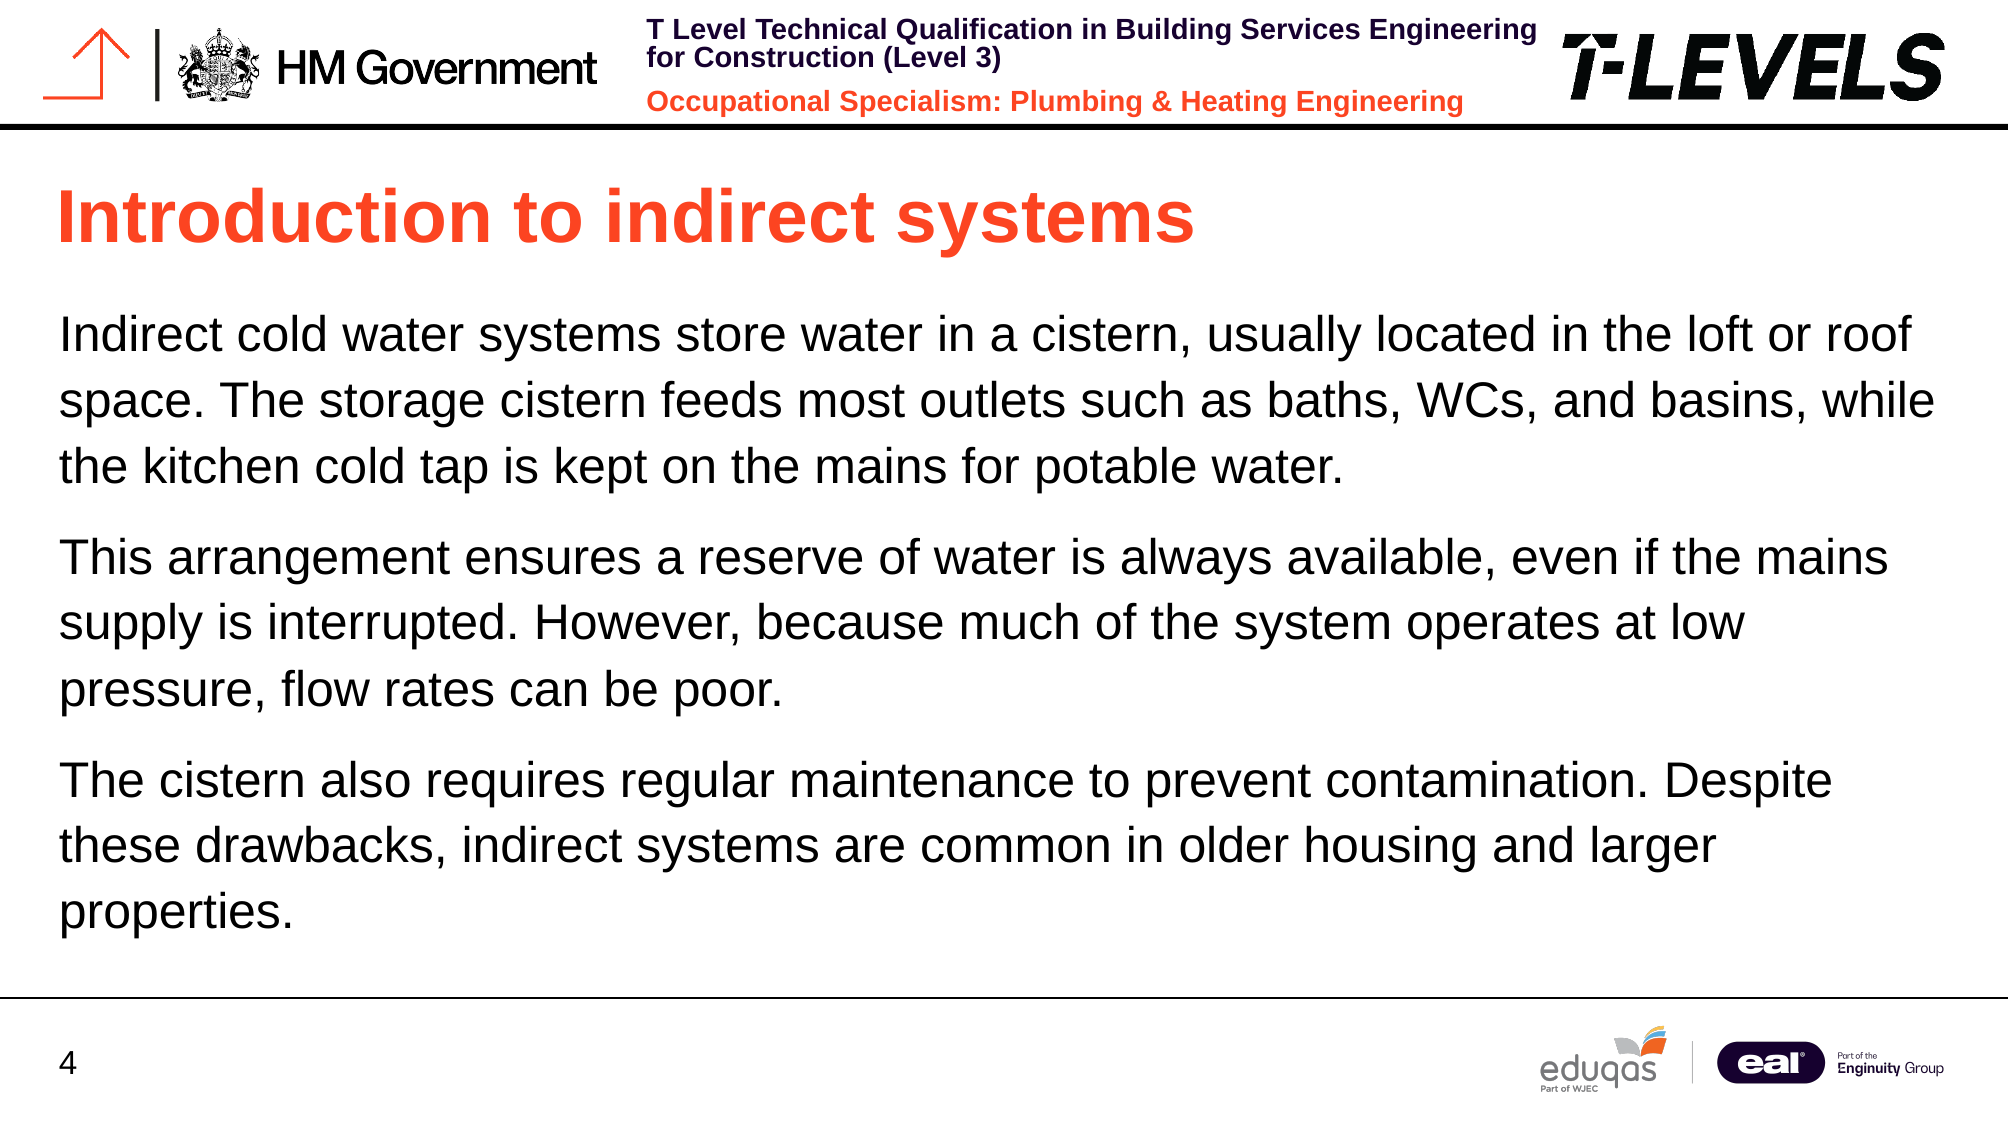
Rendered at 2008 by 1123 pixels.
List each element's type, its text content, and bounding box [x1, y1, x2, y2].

picture [1543, 25, 1964, 108]
picture [155, 28, 597, 102]
picture [1535, 1021, 1949, 1097]
title Introduction to indirect systems [41, 111, 1949, 314]
picture [38, 27, 136, 100]
list Indirect cold water systems store water in a cistern, usually located in the loft or roof space. The storage cistern feeds most outlets such as baths, WCs, and basins, while the kitchen cold tap is kept on the mains for potable water. This arrangement ensures a reserve of water is always available, even if the mains supply is interrupted. However, because much of the system operates at low pressure, flow rates can be poor. The cistern also requires regular maintenance to prevent contamination. Despite these drawbacks, indirect systems are common in older housing and larger properties. [59, 295, 1949, 975]
